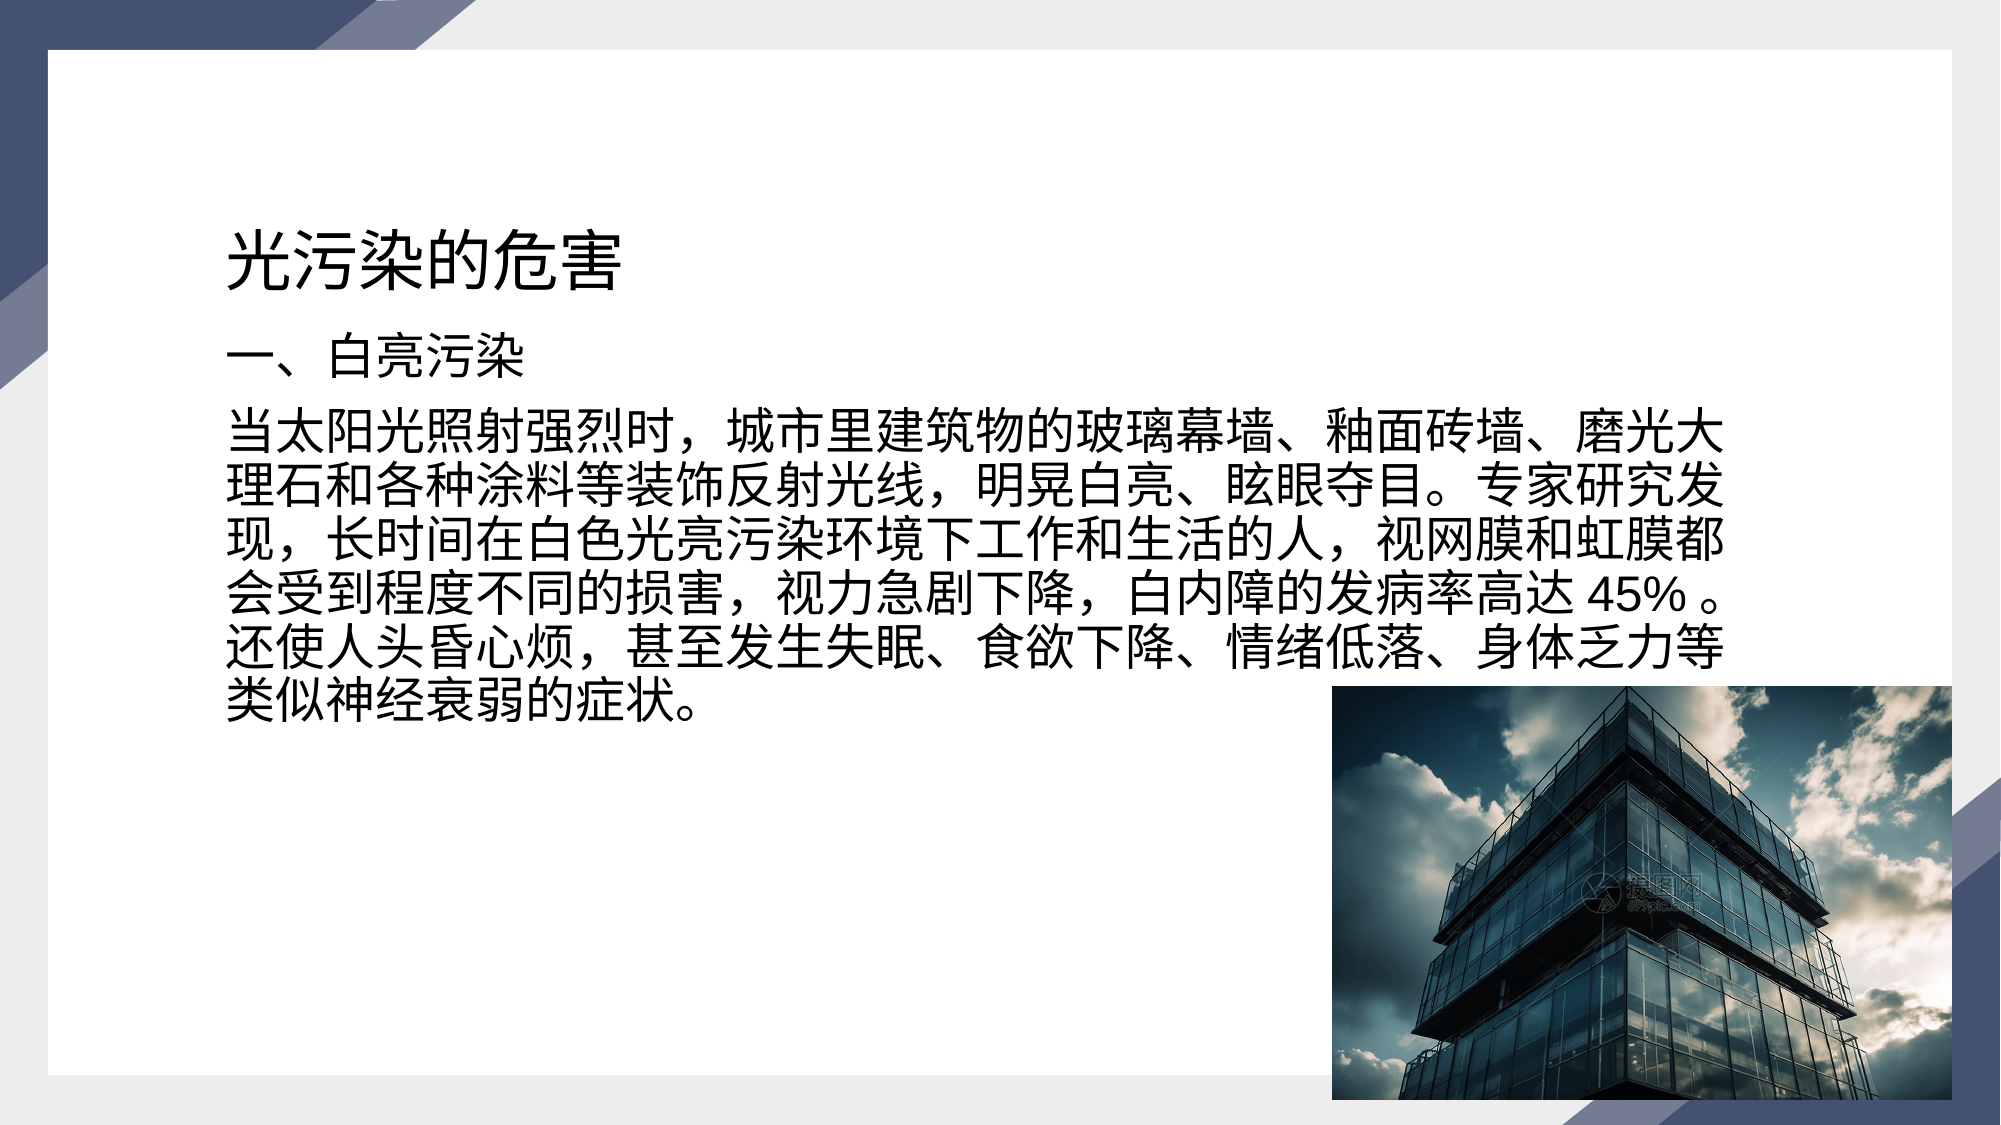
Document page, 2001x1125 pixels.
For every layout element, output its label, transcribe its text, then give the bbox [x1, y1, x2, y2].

picture [1332, 686, 1952, 1100]
title 光污染的危害 [210, 204, 1790, 323]
list 一、白亮污染 当太阳光照射强烈时，城市里建筑物的玻璃幕墙、釉面砖墙、磨光大理石和各种涂料等装饰反射光线，明晃白亮、眩眼夺目。专家研究发现，长时间在白色光亮污染环境下工作和生活的人，视网膜和虹膜都会受到程度不同的损害，视力急剧下降，白内障的发病率高达45%。还使人头昏心烦，甚至发生失眠、食欲下降、情绪低落、身体乏力等类似神经衰弱的症状。 [210, 323, 1790, 889]
